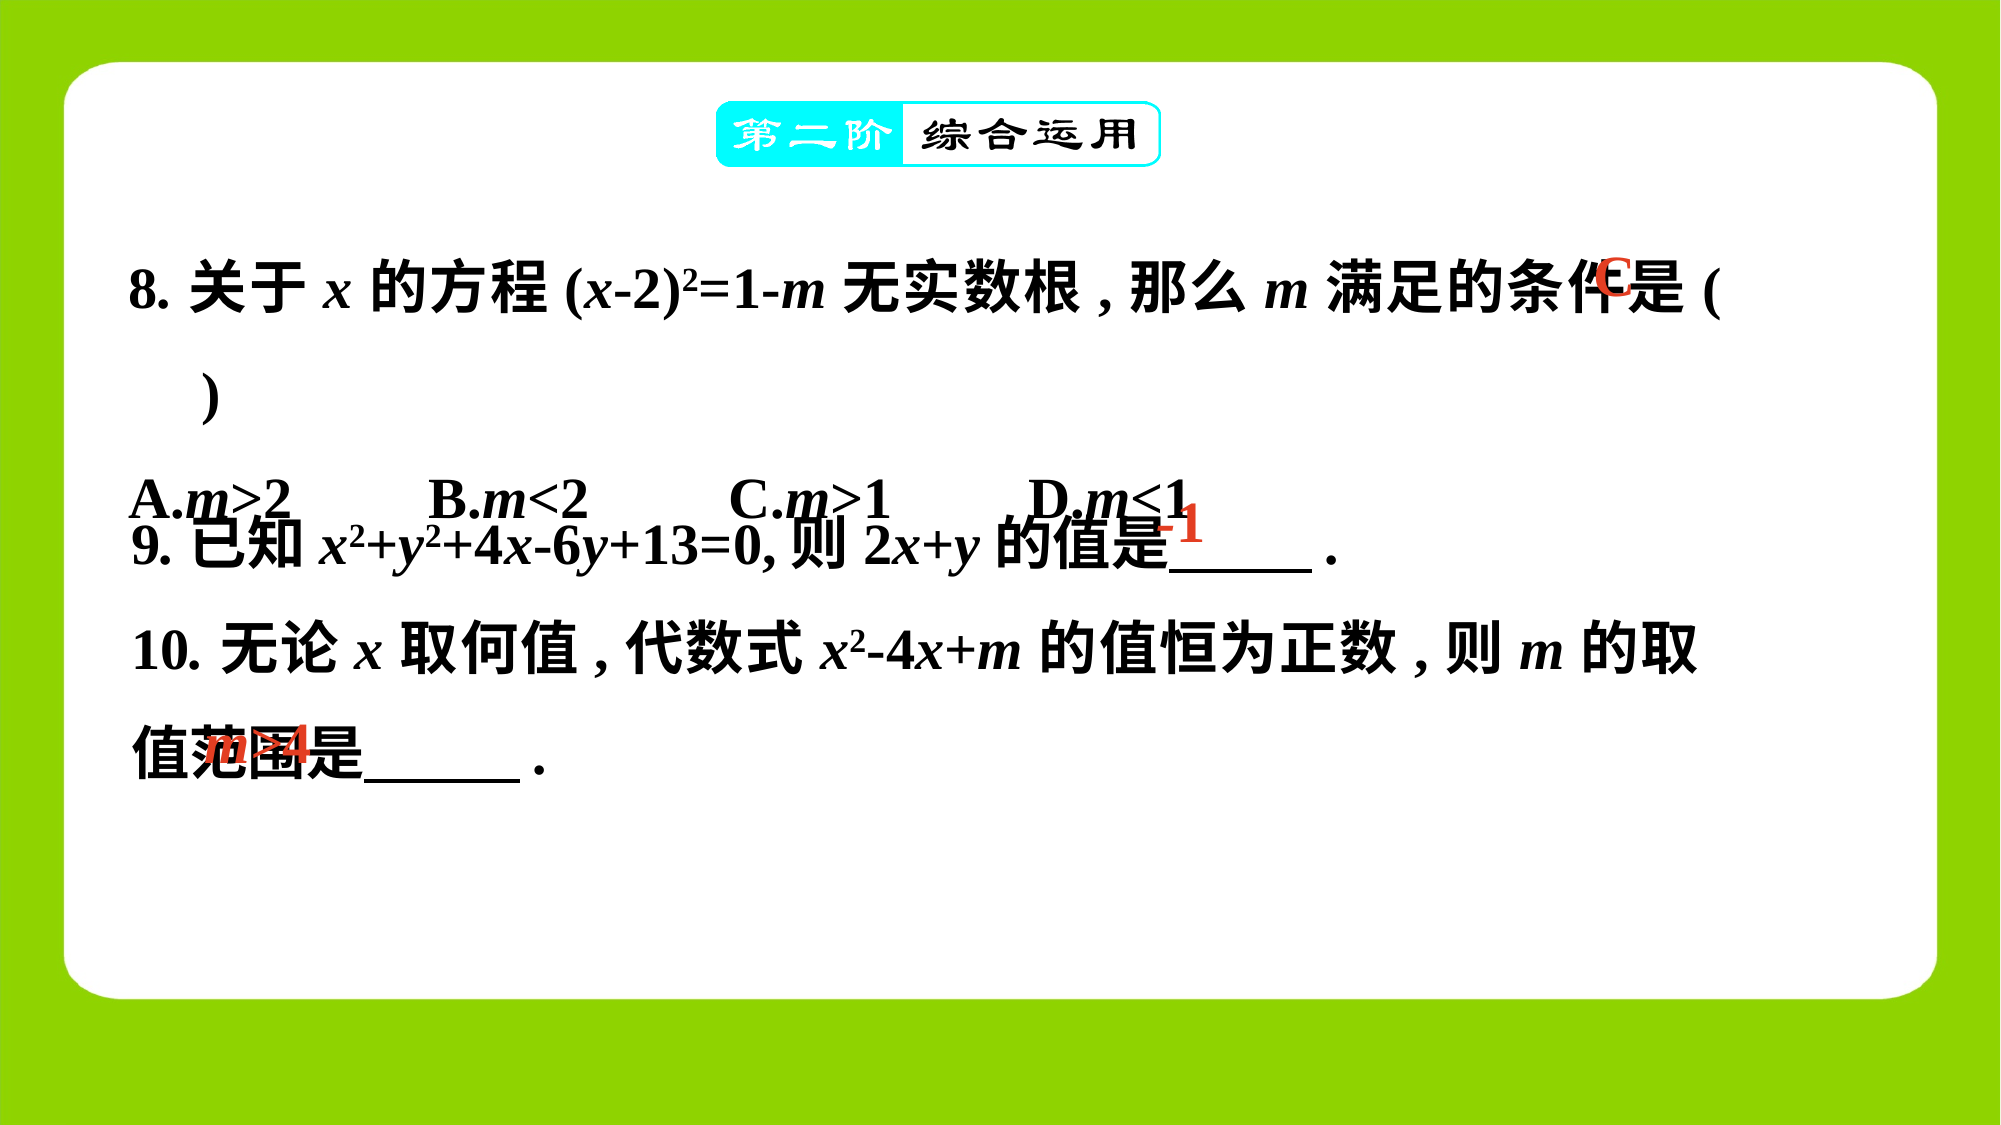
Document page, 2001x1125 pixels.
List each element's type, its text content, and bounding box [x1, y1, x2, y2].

text_box 8.关于x的方程(x-2)2=1-m无实数根,那么m满足的条件是( ) A.m>2 B.m<2 C.m>1 D.m<1 [114, 208, 1827, 538]
picture [0, 0, 2001, 1125]
text_box -1 [1141, 476, 1241, 562]
text_box 9.已知x2+y2+4x-6y+13=0,则2x+y的值是 . 10.无论x取何值,代数式x2-4x+m的值恒为正数,则m的取值范围是 . [116, 463, 1714, 794]
text_box m>4 [189, 697, 351, 783]
text_box C [1578, 230, 1667, 316]
